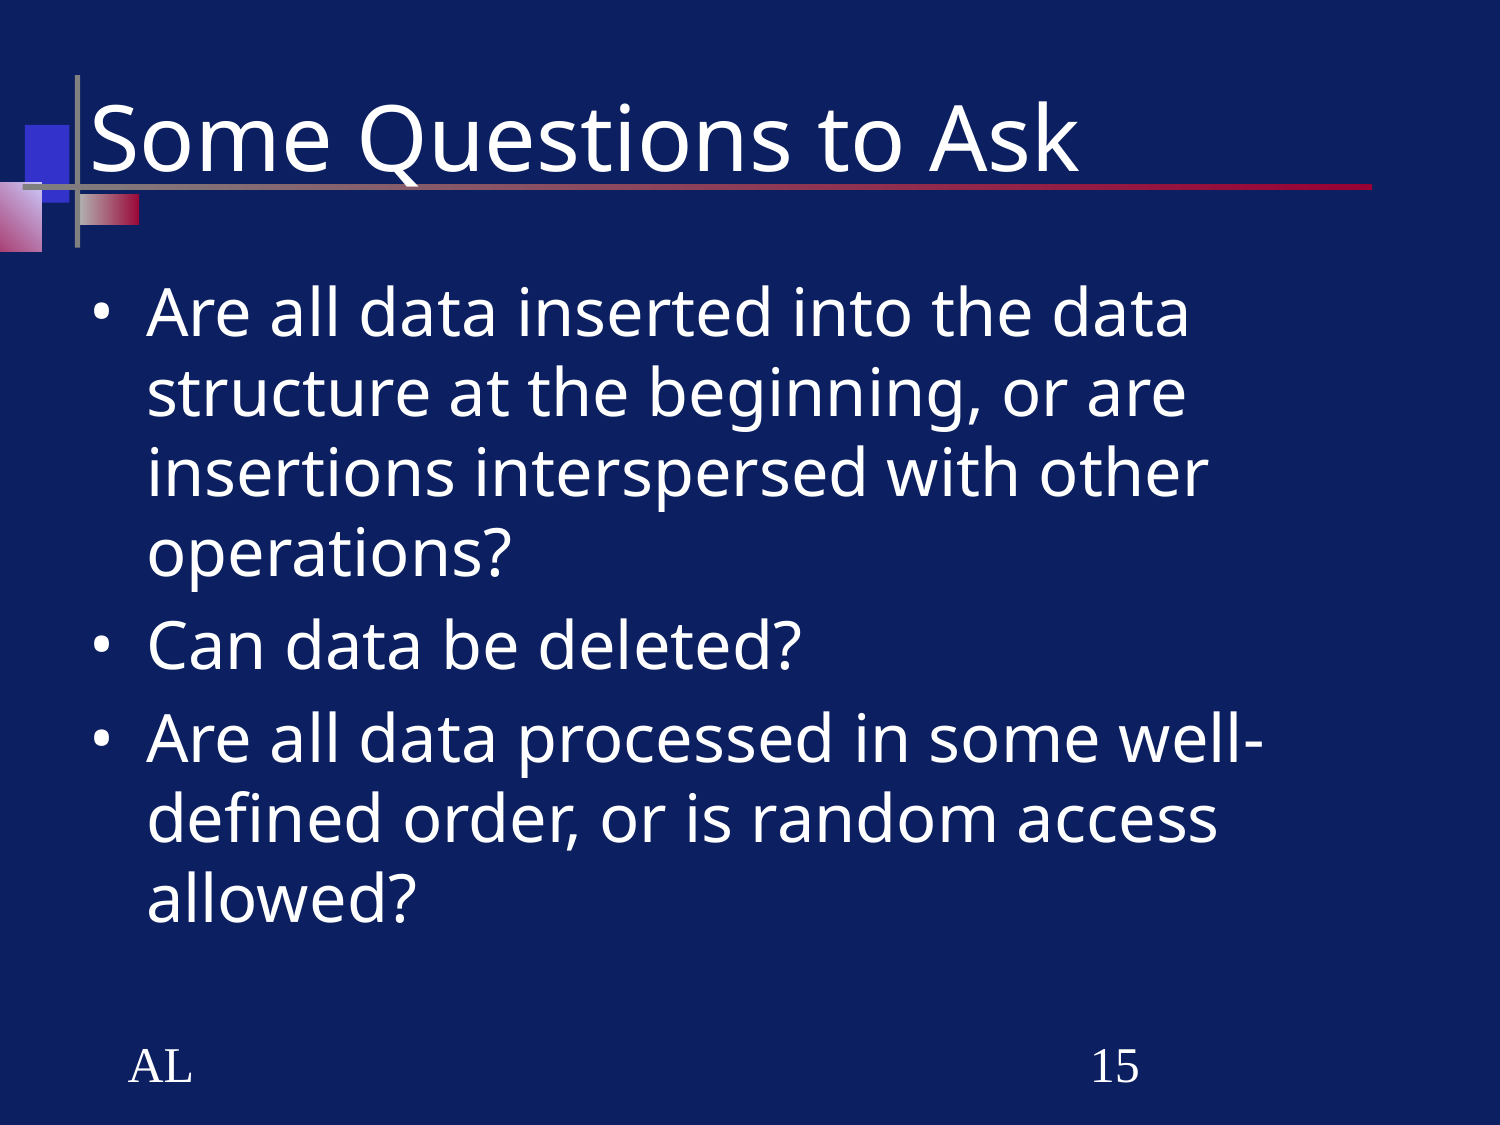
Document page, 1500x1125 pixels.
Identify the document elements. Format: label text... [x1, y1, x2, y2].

slide_number ‹#› [1074, 1025, 1388, 1100]
slide_number AL [112, 1025, 425, 1100]
title Some Questions to Ask [74, 59, 1425, 210]
list Are all data inserted into the data structure at the beginning, or are insertions interspersed with other operations? Can data be deleted? Are all data processed in some well-defined order, or is random access allowed? [74, 262, 1425, 1012]
